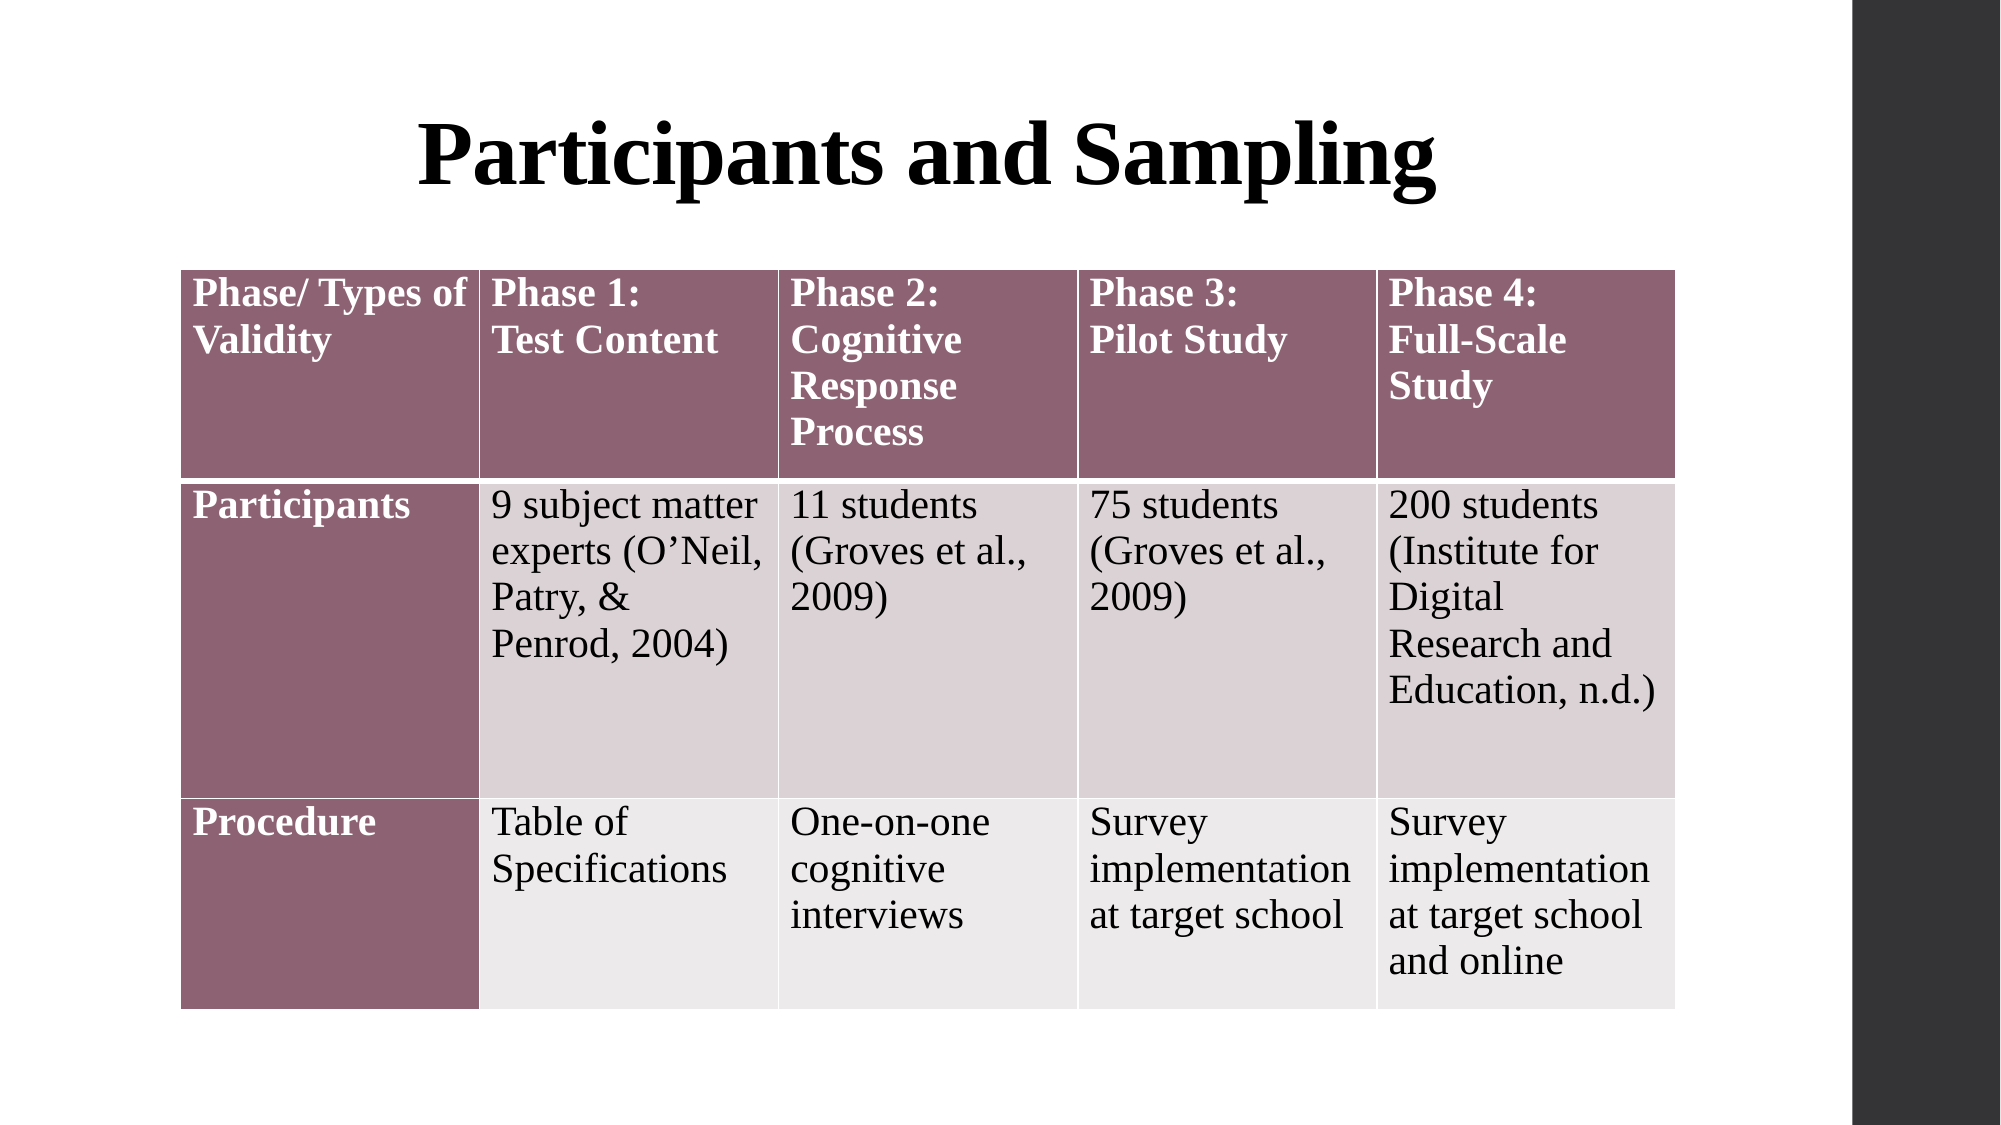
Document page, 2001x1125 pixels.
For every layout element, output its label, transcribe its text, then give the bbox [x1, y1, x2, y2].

title Participants and Sampling [180, 44, 1676, 269]
table_cell 200 students (Institute for Digital Research and Education, n.d.) [1378, 484, 1675, 798]
table_cell Table of Specifications [480, 799, 778, 1009]
table_cell Survey implementation at target school [1079, 799, 1376, 1009]
table_header Phase 1: Test Content [480, 270, 778, 478]
table_header Phase/ Types of Validity [181, 270, 479, 478]
table_header Phase 2: Cognitive Response Process [779, 270, 1077, 478]
table_cell 11 students (Groves et al., 2009) [779, 484, 1077, 798]
table_cell Participants [181, 484, 479, 798]
table_cell 75 students (Groves et al., 2009) [1079, 484, 1376, 798]
table_cell 9 subject matter experts (O’Neil, Patry, & Penrod, 2004) [480, 484, 778, 798]
table_header Phase 4: Full-Scale Study [1378, 270, 1675, 478]
table_cell Procedure [181, 799, 479, 1009]
table_cell One-on-one cognitive interviews [779, 799, 1077, 1009]
table_header Phase 3: Pilot Study [1079, 270, 1376, 478]
table_cell Survey implementation at target school and online [1378, 799, 1675, 1009]
